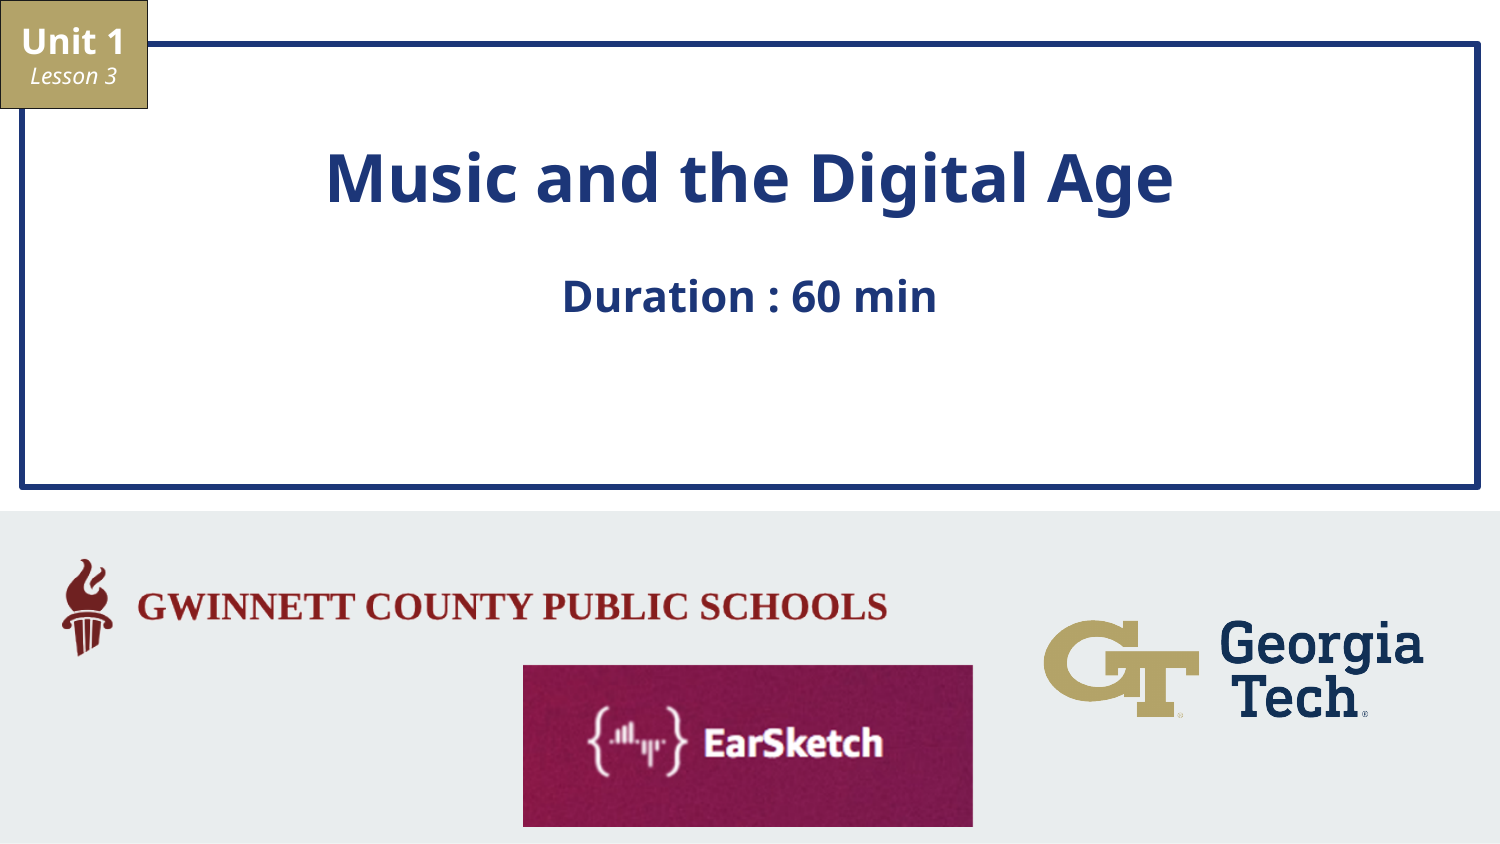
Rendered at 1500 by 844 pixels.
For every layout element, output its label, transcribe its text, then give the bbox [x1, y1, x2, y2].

picture [1011, 590, 1453, 748]
text_box [0, 511, 1500, 844]
picture [49, 554, 975, 827]
text_box Unit 1 Lesson 3 [0, 0, 148, 109]
picture [25, 46, 1475, 485]
